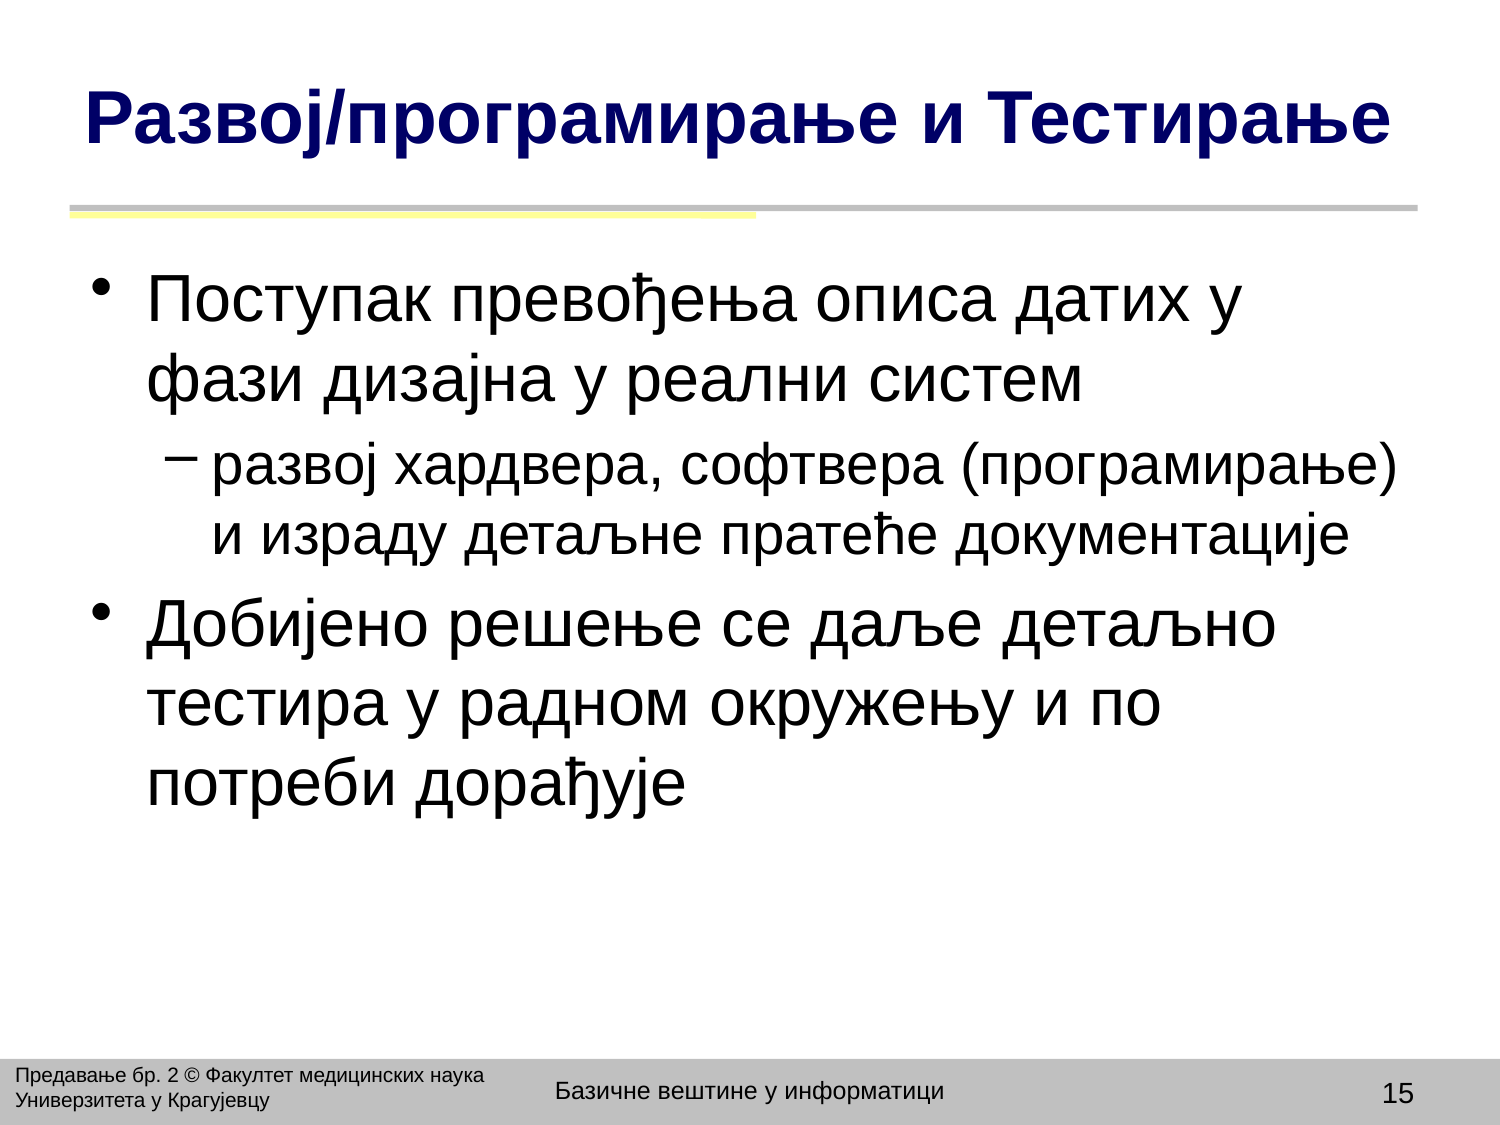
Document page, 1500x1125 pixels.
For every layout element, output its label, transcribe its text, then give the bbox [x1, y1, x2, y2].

footer Базичне вештине у информатици [512, 1066, 988, 1125]
title Развој/програмирање и Тестирање [69, 19, 1426, 208]
list Поступак превођења описа датих у фази дизајна у реални систем развој хардвера, софтвера (програмирање) и израду детаљне пратеће документације Добијено решење се даље детаљно тестира у радном окружењу и по потреби дорађује [74, 246, 1426, 1023]
slide_number Предавање бр. 2 © Факултет медицинских наука Универзитета у Крагујевцу [0, 1053, 607, 1108]
slide_number 15 [1079, 1066, 1430, 1125]
